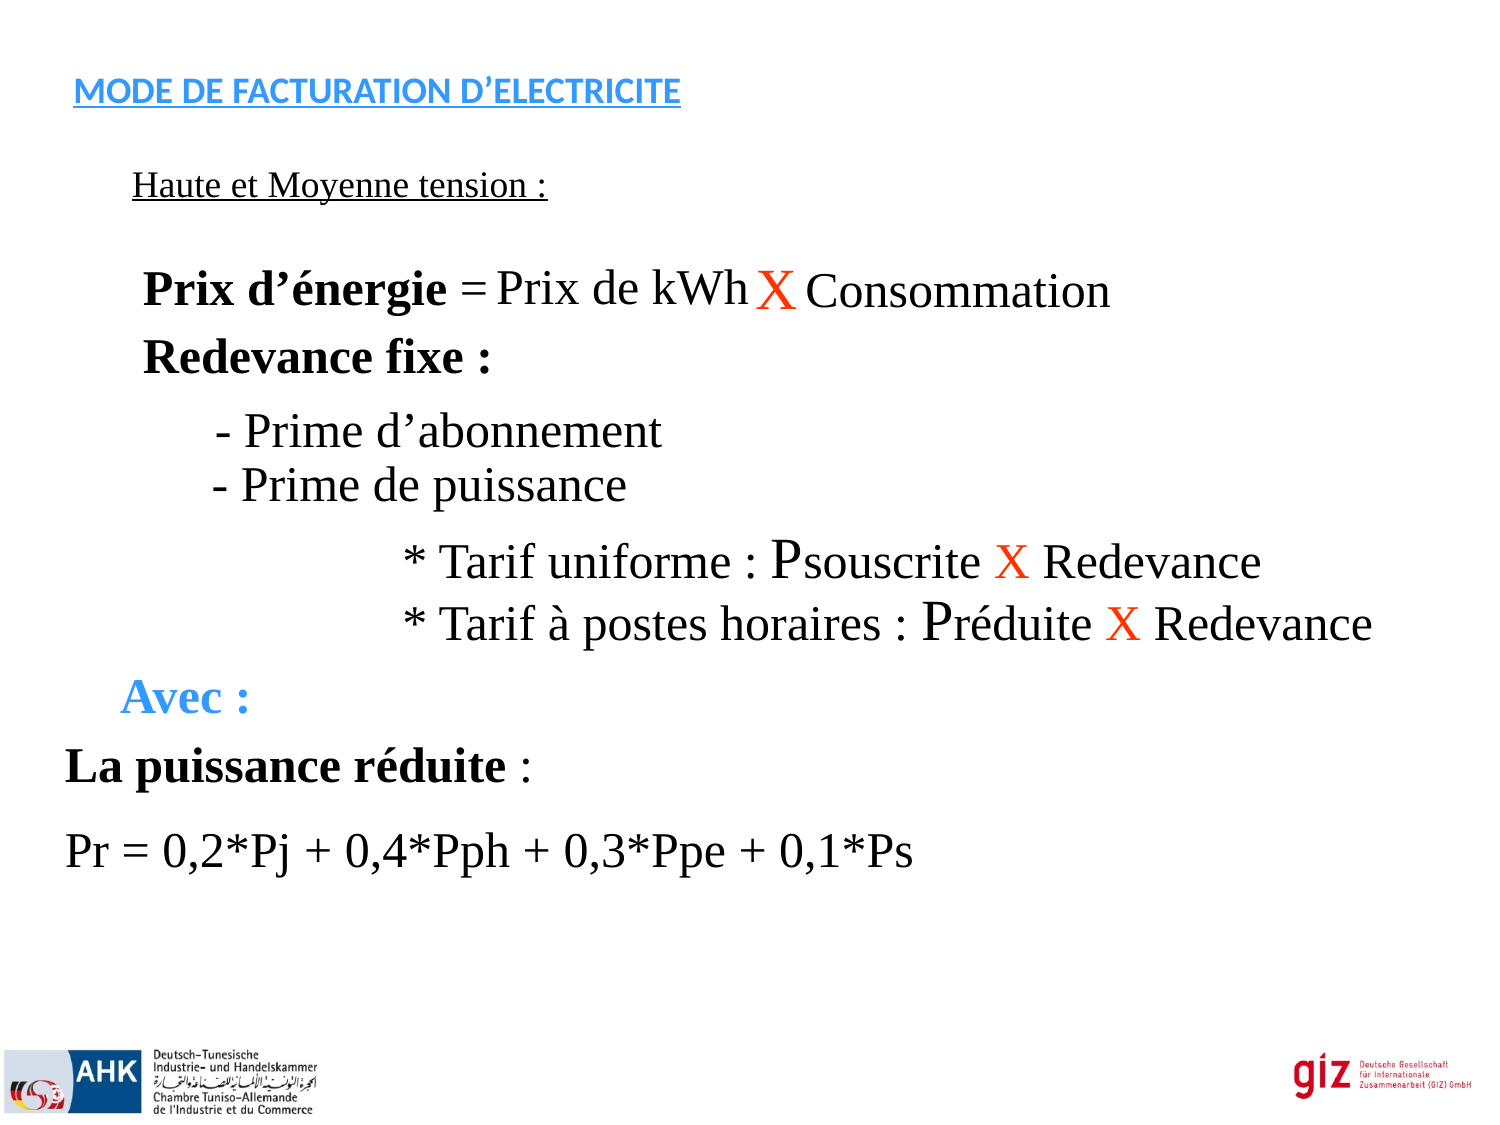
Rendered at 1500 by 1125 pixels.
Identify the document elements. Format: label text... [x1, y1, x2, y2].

text_box Haute et Moyenne tension : [117, 152, 780, 213]
text_box Avec : [105, 656, 368, 725]
text_box Prix de kWh [481, 246, 740, 322]
picture [3, 1049, 317, 1114]
text_box * Tarif uniforme : Psouscrite X Redevance [387, 512, 1338, 575]
text_box X [740, 243, 816, 329]
text_box La puissance réduite : Pr = 0,2*Pj + 0,4*Pph + 0,3*Ppe + 0,1*Ps [50, 725, 1500, 885]
text_box Redevance fixe : [128, 316, 591, 392]
text_box - Prime d’abonnement [200, 390, 900, 466]
picture [1275, 1031, 1500, 1125]
text_box Consommation [790, 249, 1129, 325]
text_box Mode de FACTURATION D’ELECTRICITE [58, 58, 1055, 119]
text_box - Prime de puissance [196, 443, 897, 519]
text_box Prix d’énergie = [128, 247, 481, 316]
text_box * Tarif à postes horaires : Préduite X Redevance [387, 575, 1463, 660]
